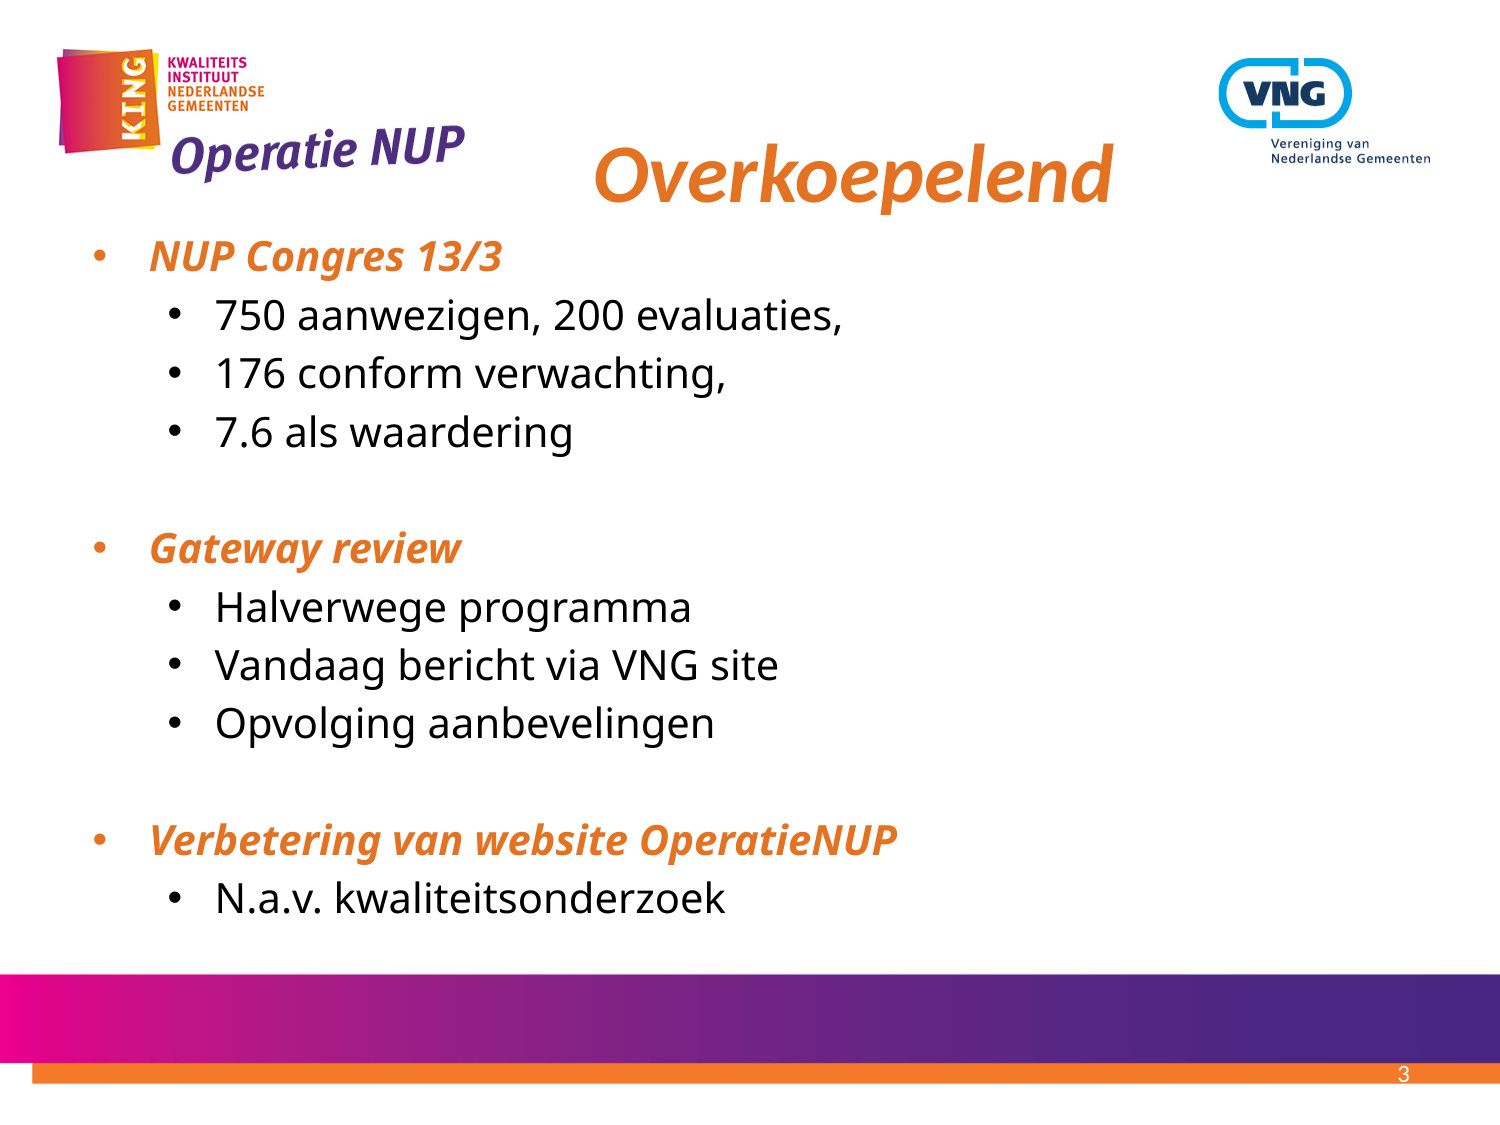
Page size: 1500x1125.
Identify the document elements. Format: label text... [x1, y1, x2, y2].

slide_number 3 [1074, 1042, 1425, 1103]
text_box Overkoepelend [292, 112, 1417, 222]
picture [0, 0, 1500, 1125]
text_box NUP Congres 13/3 750 aanwezigen, 200 evaluaties, 176 conform verwachting, 7.6 als waardering Gateway review Halverwege programma Vandaag bericht via VNG site Opvolging aanbevelingen Verbetering van website OperatieNUP N.a.v. kwaliteitsonderzoek [78, 222, 1474, 802]
